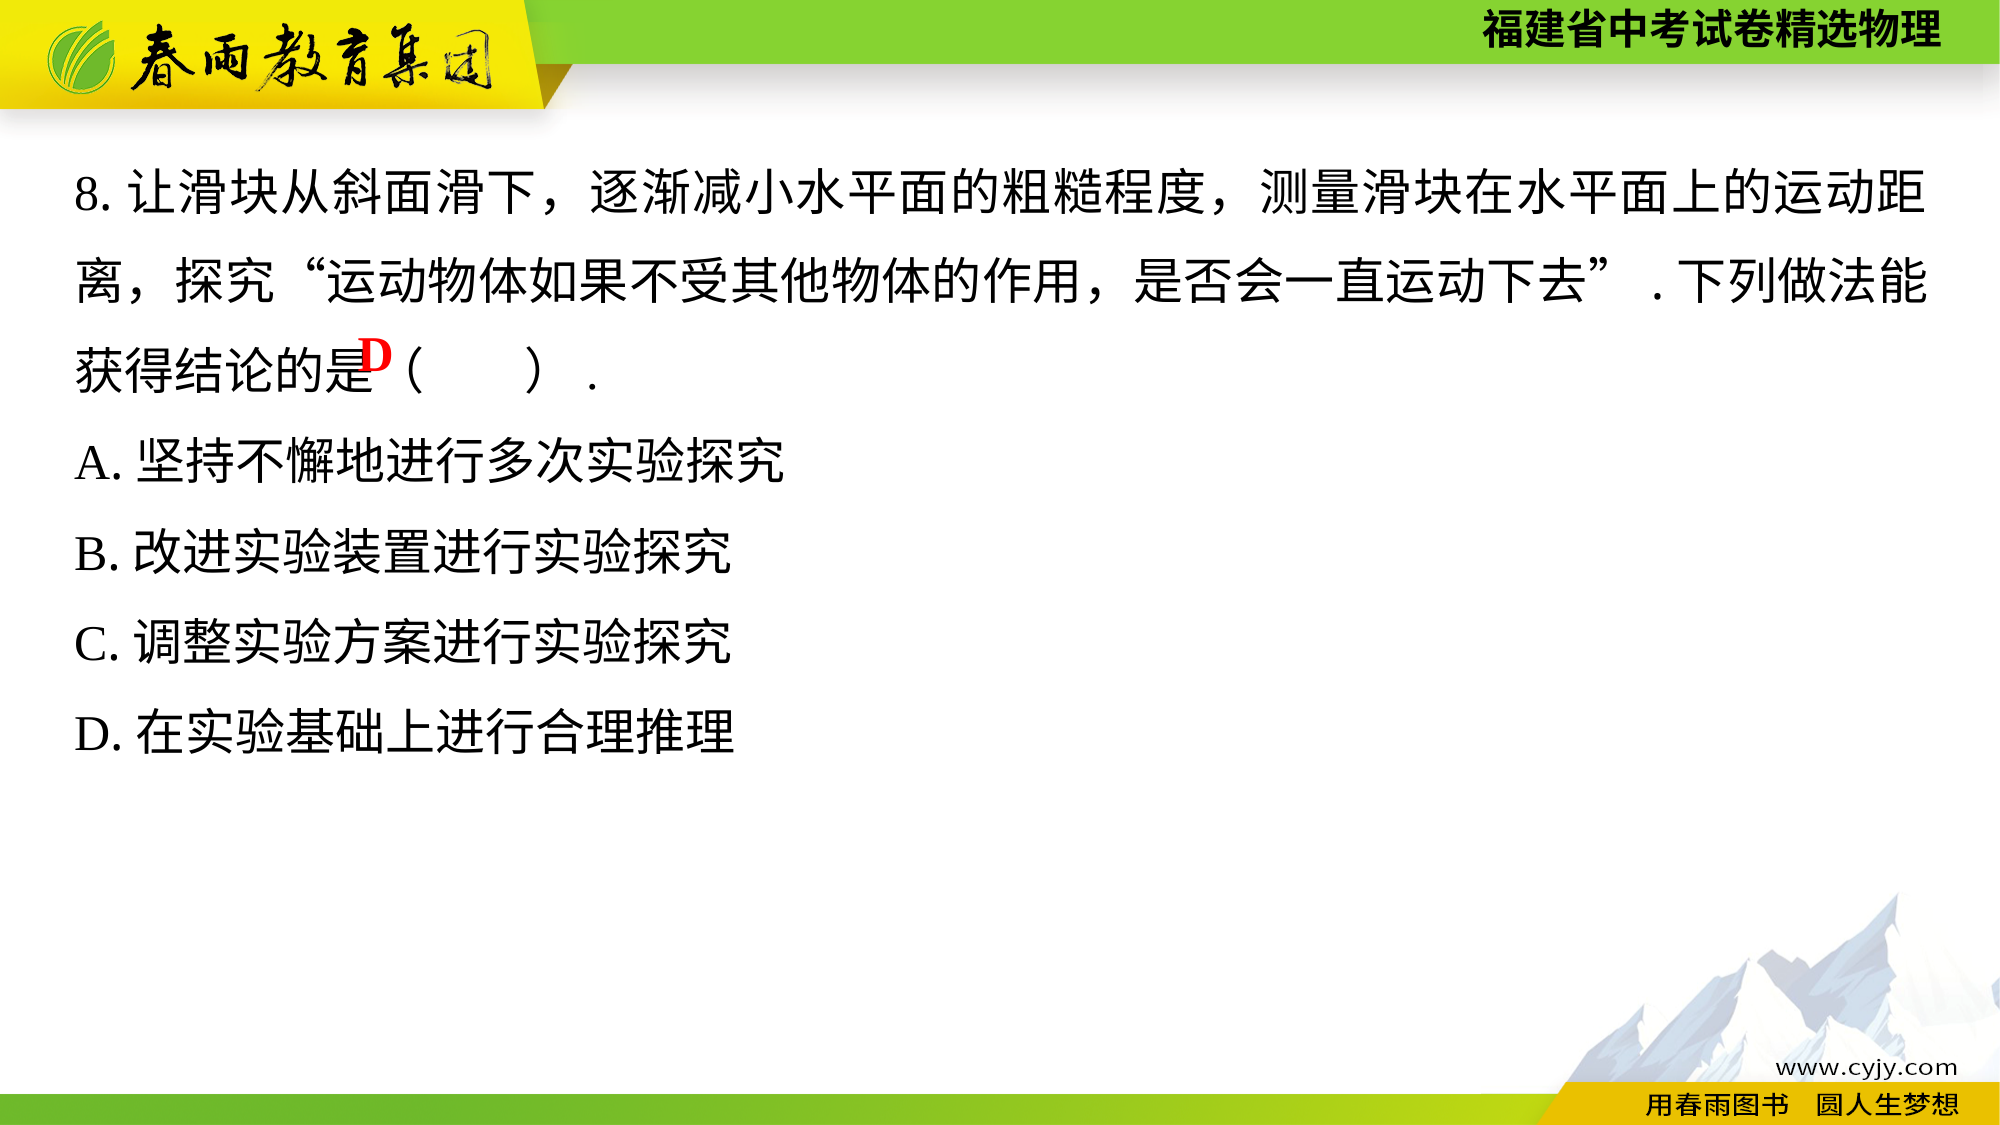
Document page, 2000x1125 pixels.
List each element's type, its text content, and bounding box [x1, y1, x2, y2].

picture [0, 0, 2000, 1125]
text_box D [342, 314, 409, 390]
list 8.让滑块从斜面滑下，逐渐减小水平面的粗糙程度，测量滑块在水平面上的运动距离，探究“运动物体如果不受其他物体的作用，是否会一直运动下去”.下列做法能获得结论的是（ ）. A.坚持不懈地进行多次实验探究 B.改进实验装置进行实验探究 C.调整实验方案进行实验探究 D.在实验基础上进行合理推理 [59, 122, 1944, 763]
